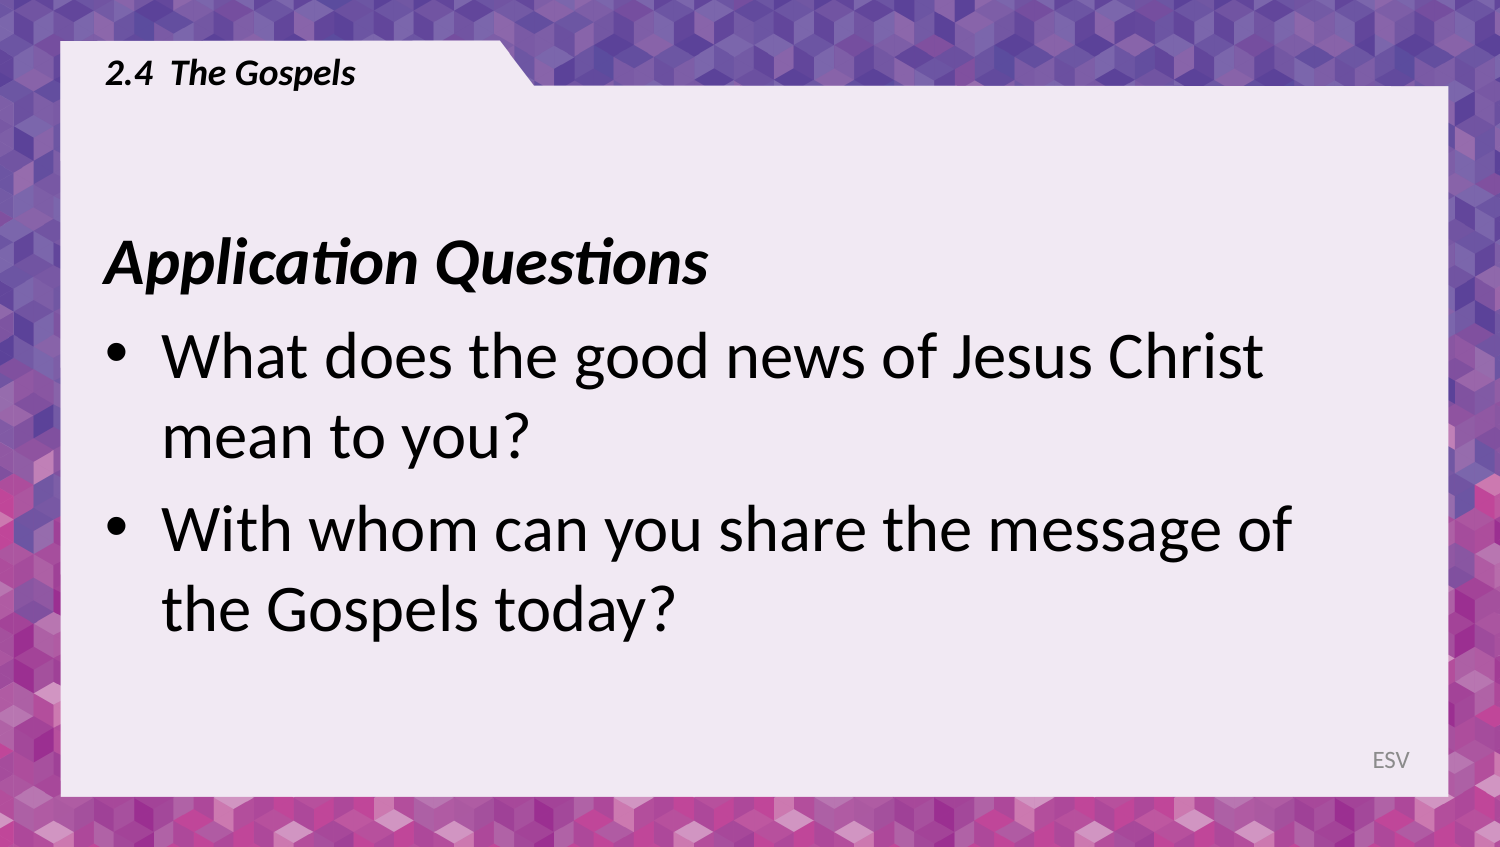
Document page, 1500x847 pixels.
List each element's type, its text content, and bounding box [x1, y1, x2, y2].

title 2.4 The Gospels [89, 33, 1420, 108]
list Application Questions What does the good news of Jesus Christ mean to you? With whom can you share the message of the Gospels today? [89, 141, 1403, 722]
footer ESV [950, 736, 1425, 782]
picture [0, 0, 1500, 847]
